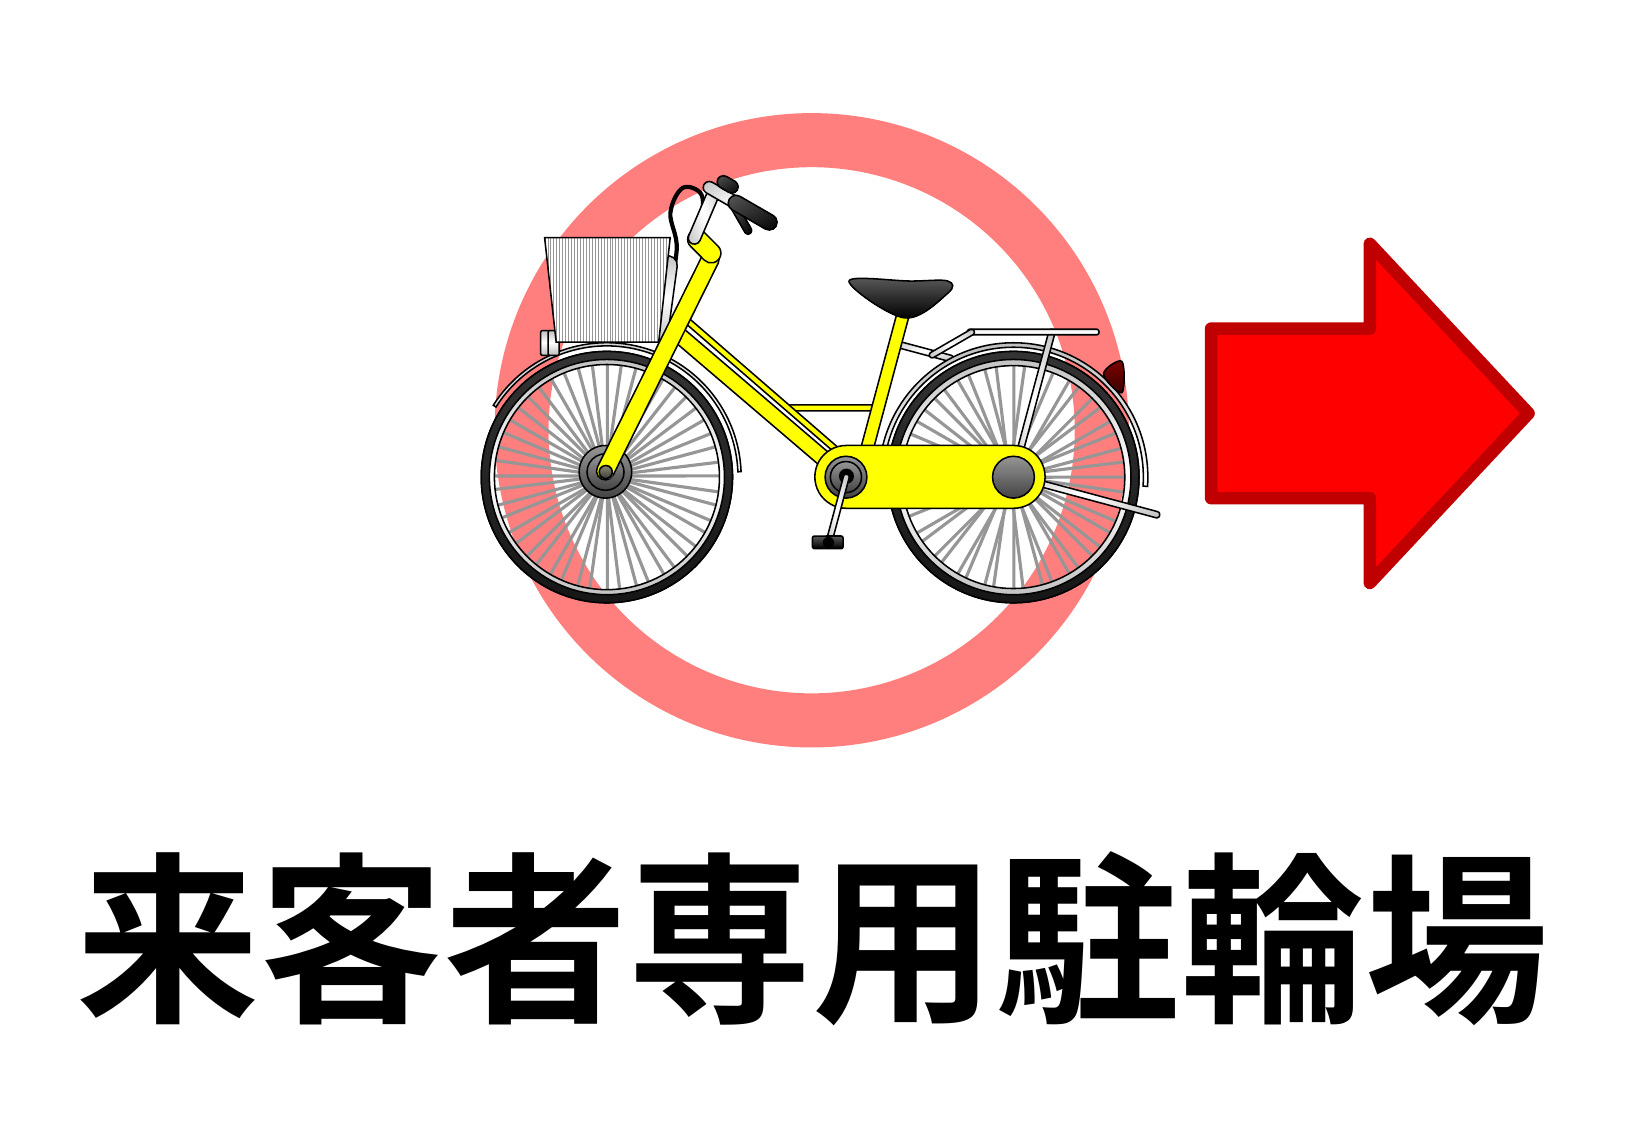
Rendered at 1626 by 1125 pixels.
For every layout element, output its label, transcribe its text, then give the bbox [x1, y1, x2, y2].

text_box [472, 112, 1163, 748]
text_box 来客者専用駐輪場 [0, 818, 1625, 1053]
text_box [1209, 241, 1531, 585]
